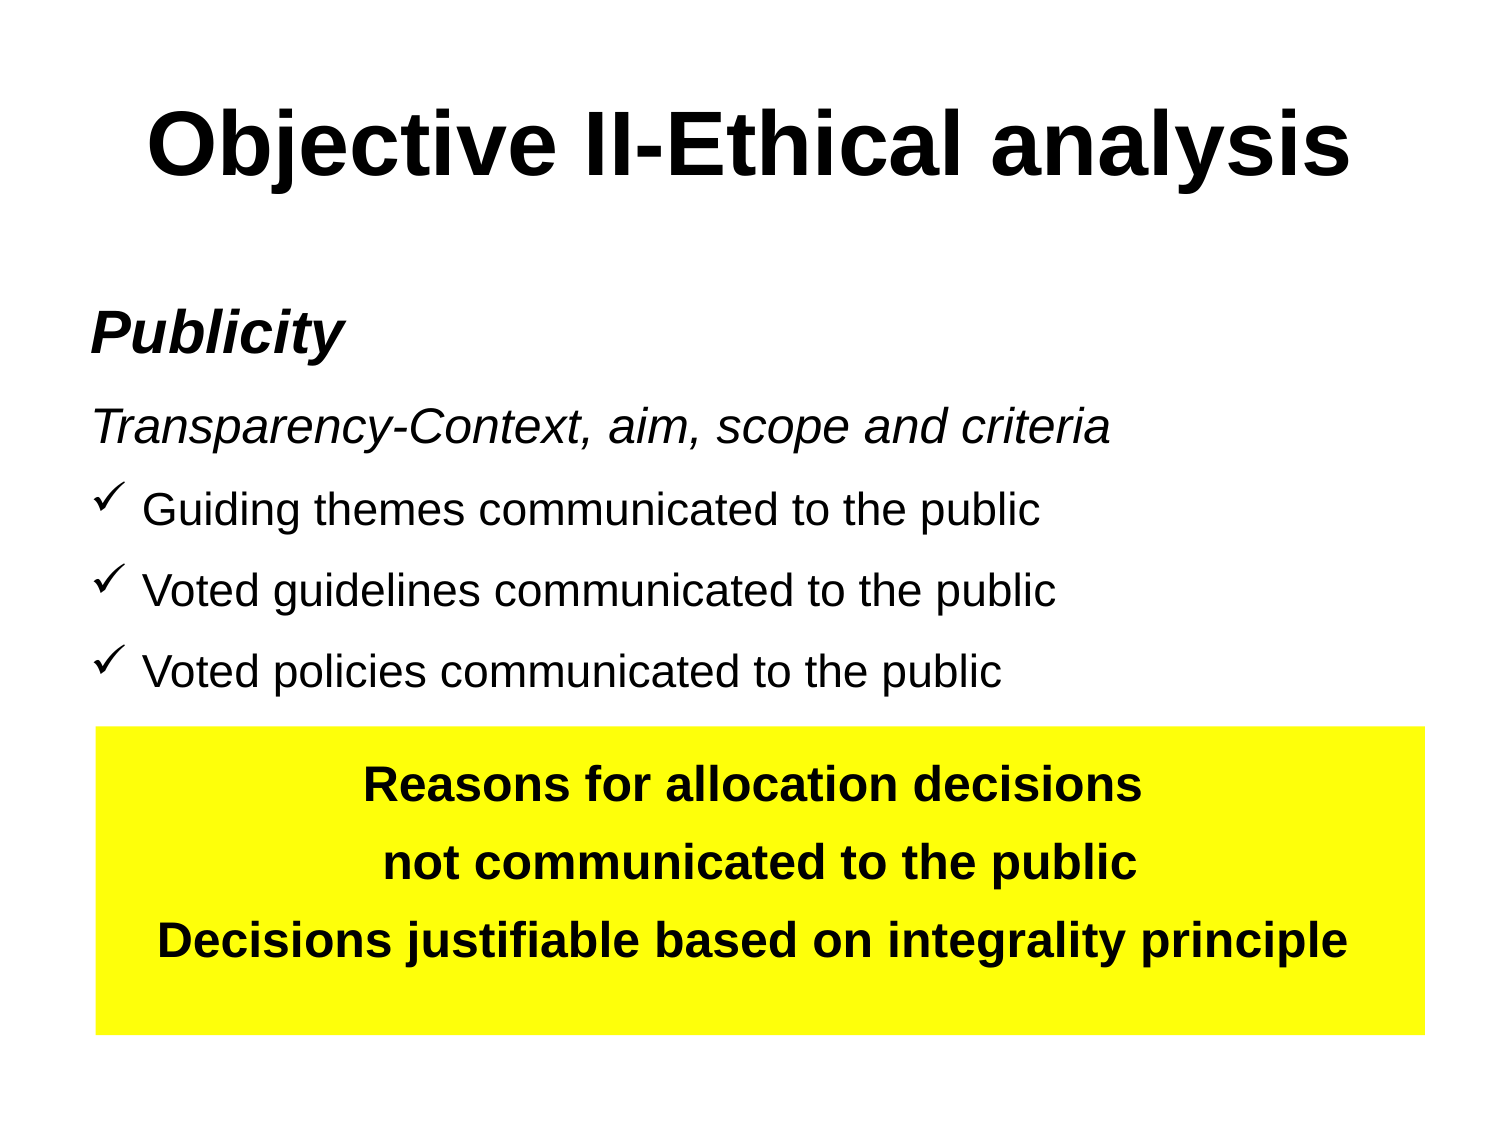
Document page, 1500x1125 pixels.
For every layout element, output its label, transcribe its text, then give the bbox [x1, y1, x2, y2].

text_box Reasons for allocation decisions not communicated to the public Decisions justifiable based on integrality principle [95, 726, 1425, 1036]
title Objective II-Ethical analysis [75, 45, 1425, 233]
list Publicity Transparency-Context, aim, scope and criteria Guiding themes communicated to the public Voted guidelines communicated to the public Voted policies communicated to the public [75, 262, 1425, 710]
